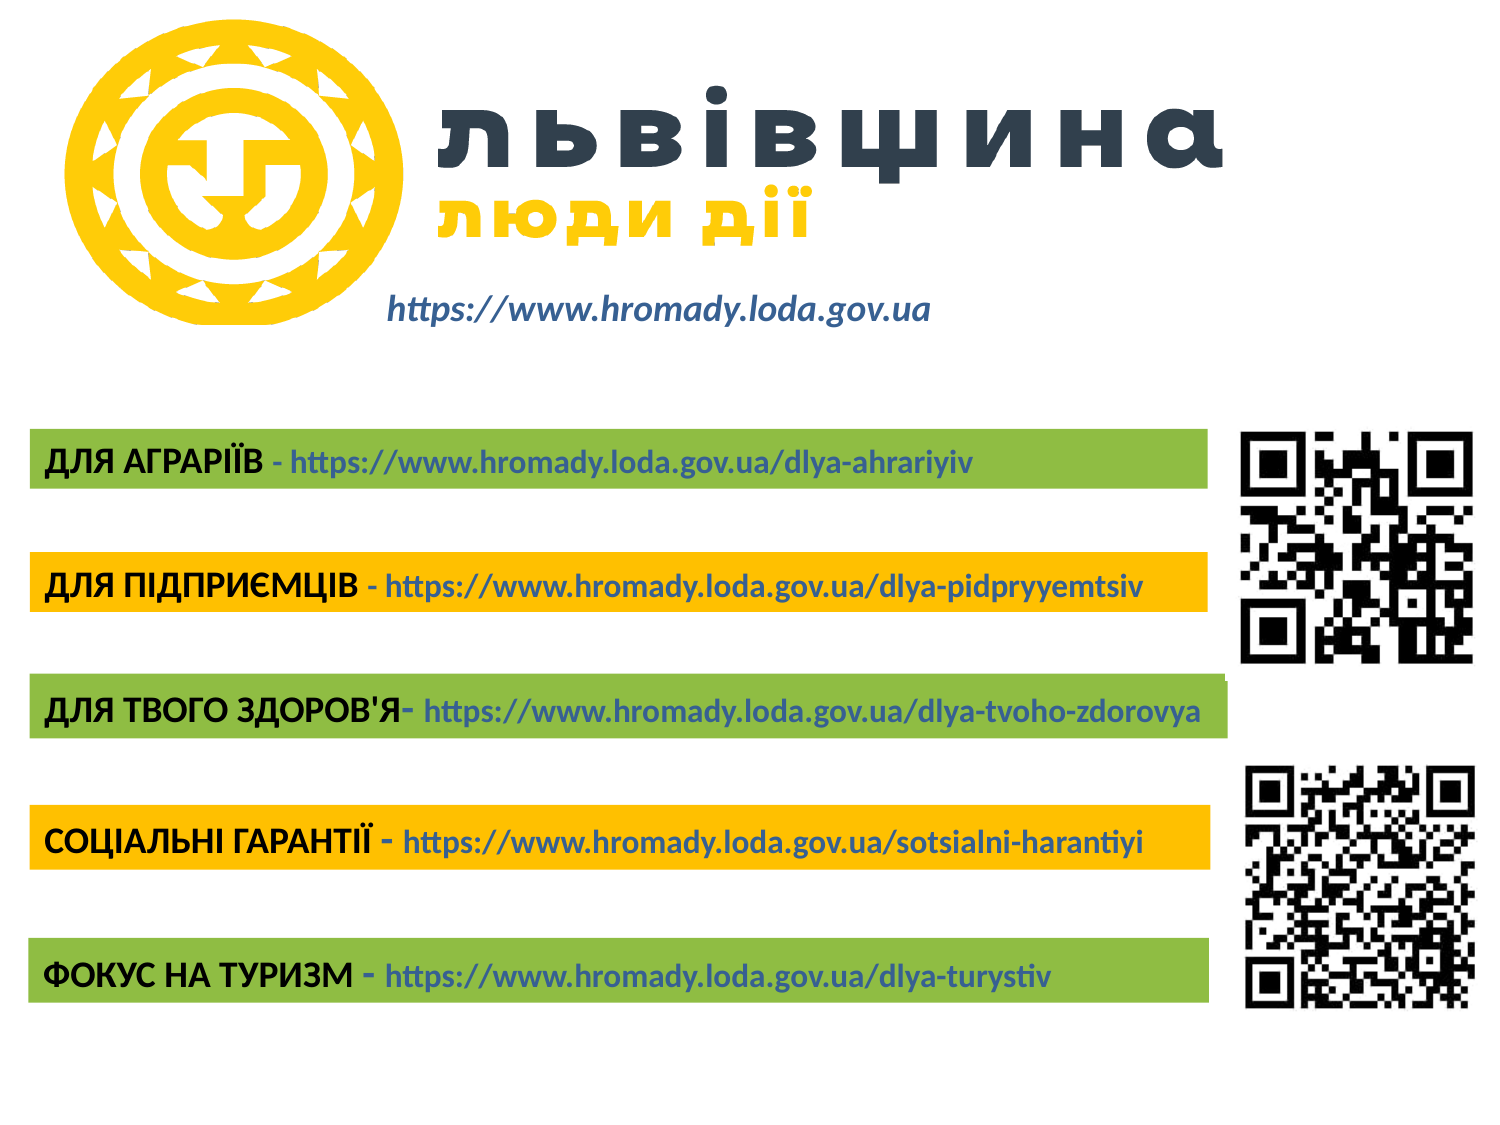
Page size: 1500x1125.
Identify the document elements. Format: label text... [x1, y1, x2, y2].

picture [1221, 741, 1500, 1036]
text_box ДЛЯ ТВОГО ЗДОРОВ'Я- https://www.hromady.loda.gov.ua/dlya-tvoho-zdorovya [29, 673, 1228, 739]
text_box ФОКУС НА ТУРИЗМ - https://www.hromady.loda.gov.ua/dlya-turystiv [28, 937, 1209, 1003]
picture [1225, 416, 1491, 682]
picture [64, 19, 1223, 326]
text_box СОЦІАЛЬНІ ГАРАНТІЇ - https://www.hromady.loda.gov.ua/sotsialni-harantiyi [29, 804, 1211, 870]
text_box ДЛЯ ПІДПРИЄМЦІВ - https://www.hromady.loda.gov.ua/dlya-pidpryyemtsiv [29, 552, 1208, 612]
text_box ДЛЯ АГРАРІЇВ - https://www.hromady.loda.gov.ua/dlya-ahrariyiv [29, 428, 1208, 489]
text_box https://www.hromady.loda.gov.ua [371, 276, 1500, 337]
